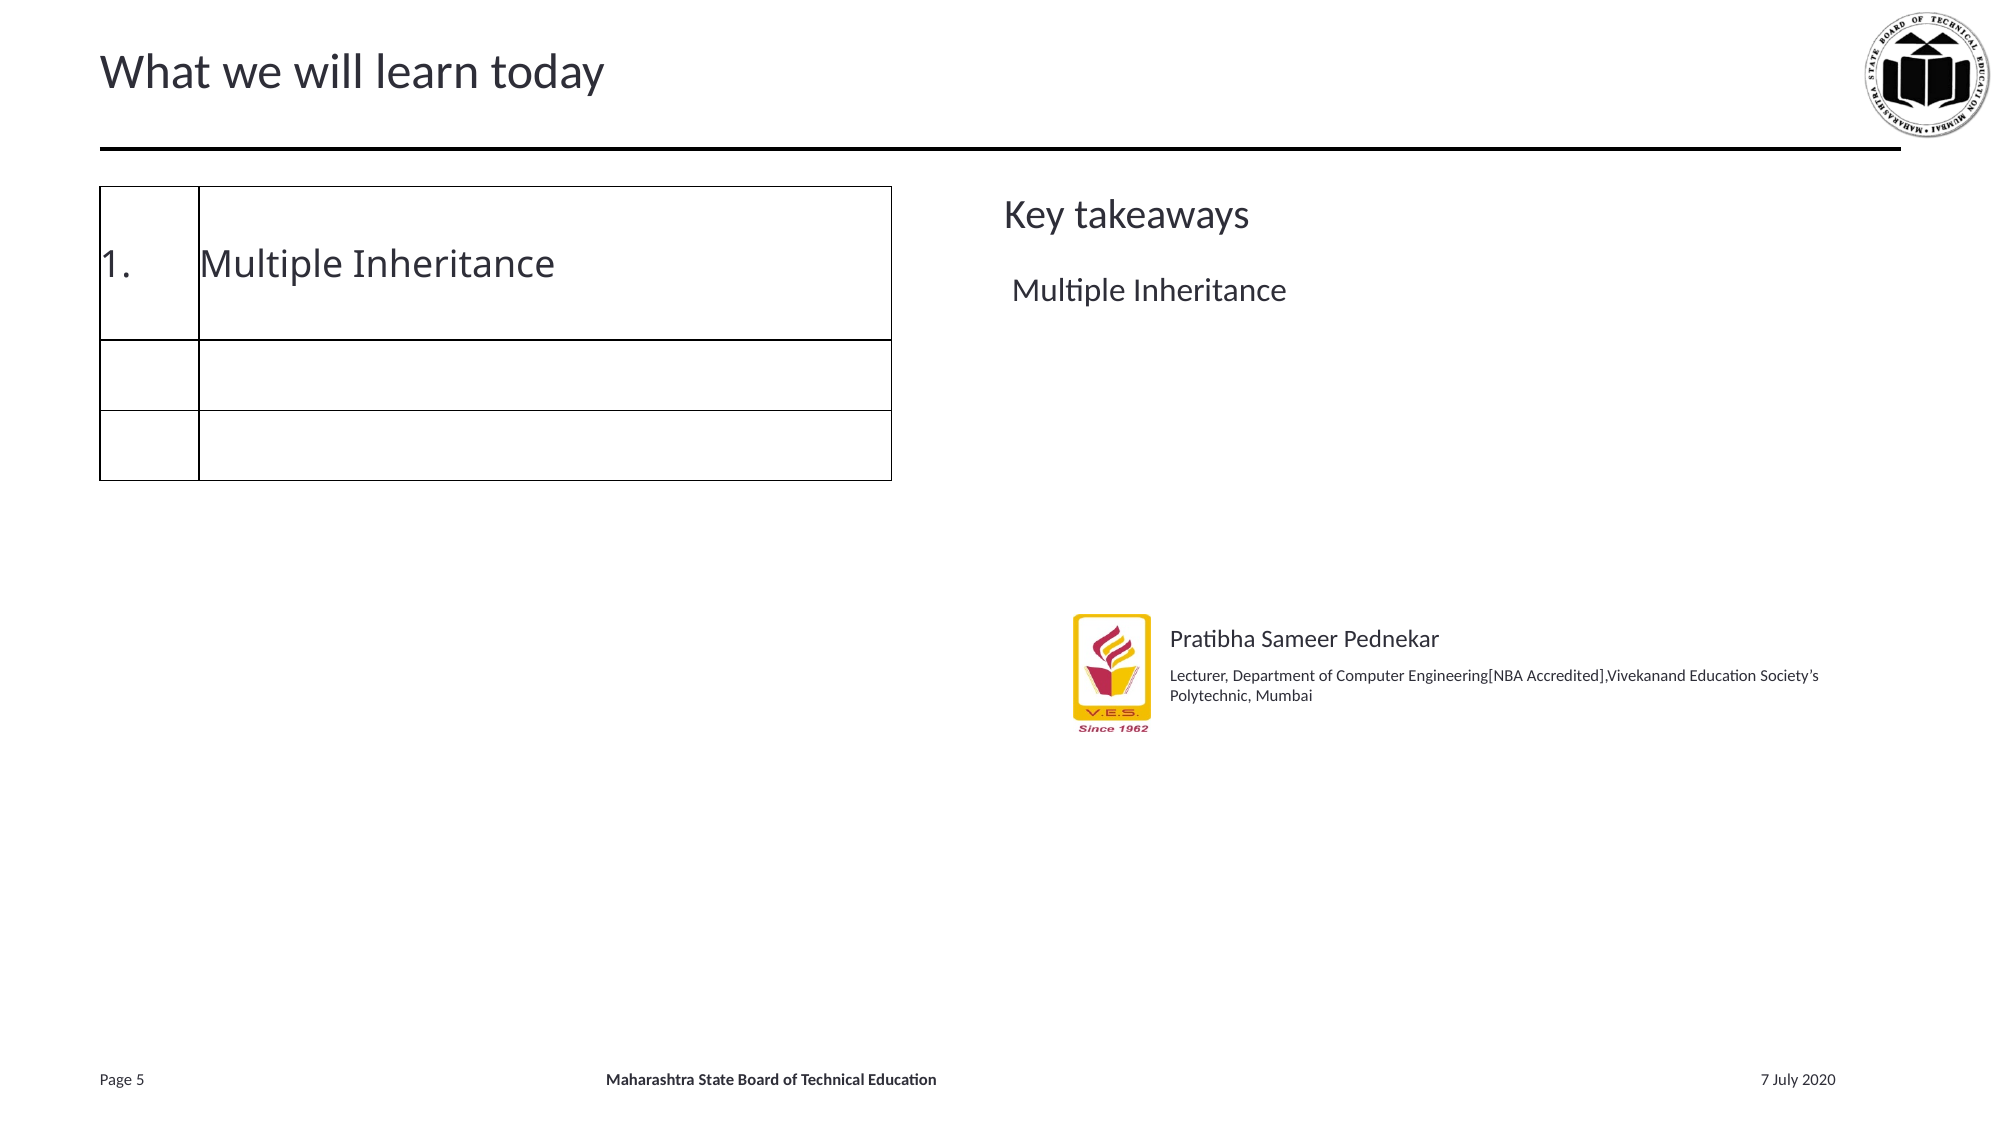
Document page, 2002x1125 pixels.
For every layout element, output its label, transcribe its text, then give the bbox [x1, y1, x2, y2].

table_header 1. [101, 187, 198, 339]
table_cell [101, 341, 198, 410]
title What we will learn today [100, 48, 1901, 146]
list Lecturer, Department of Computer Engineering[NBA Accredited],Vivekanand Education Society’s Polytechnic, Mumbai [1170, 665, 1866, 695]
table_header Multiple Inheritance [200, 187, 891, 339]
table_cell [200, 411, 891, 480]
list Multiple Inheritance [1004, 268, 1901, 533]
list Key takeaways [1004, 186, 1901, 248]
table_cell [200, 341, 891, 410]
list Pratibha Sameer Pednekar [1170, 625, 1677, 655]
picture [1852, 0, 2001, 149]
table_cell [101, 411, 198, 480]
picture [1073, 614, 1151, 732]
